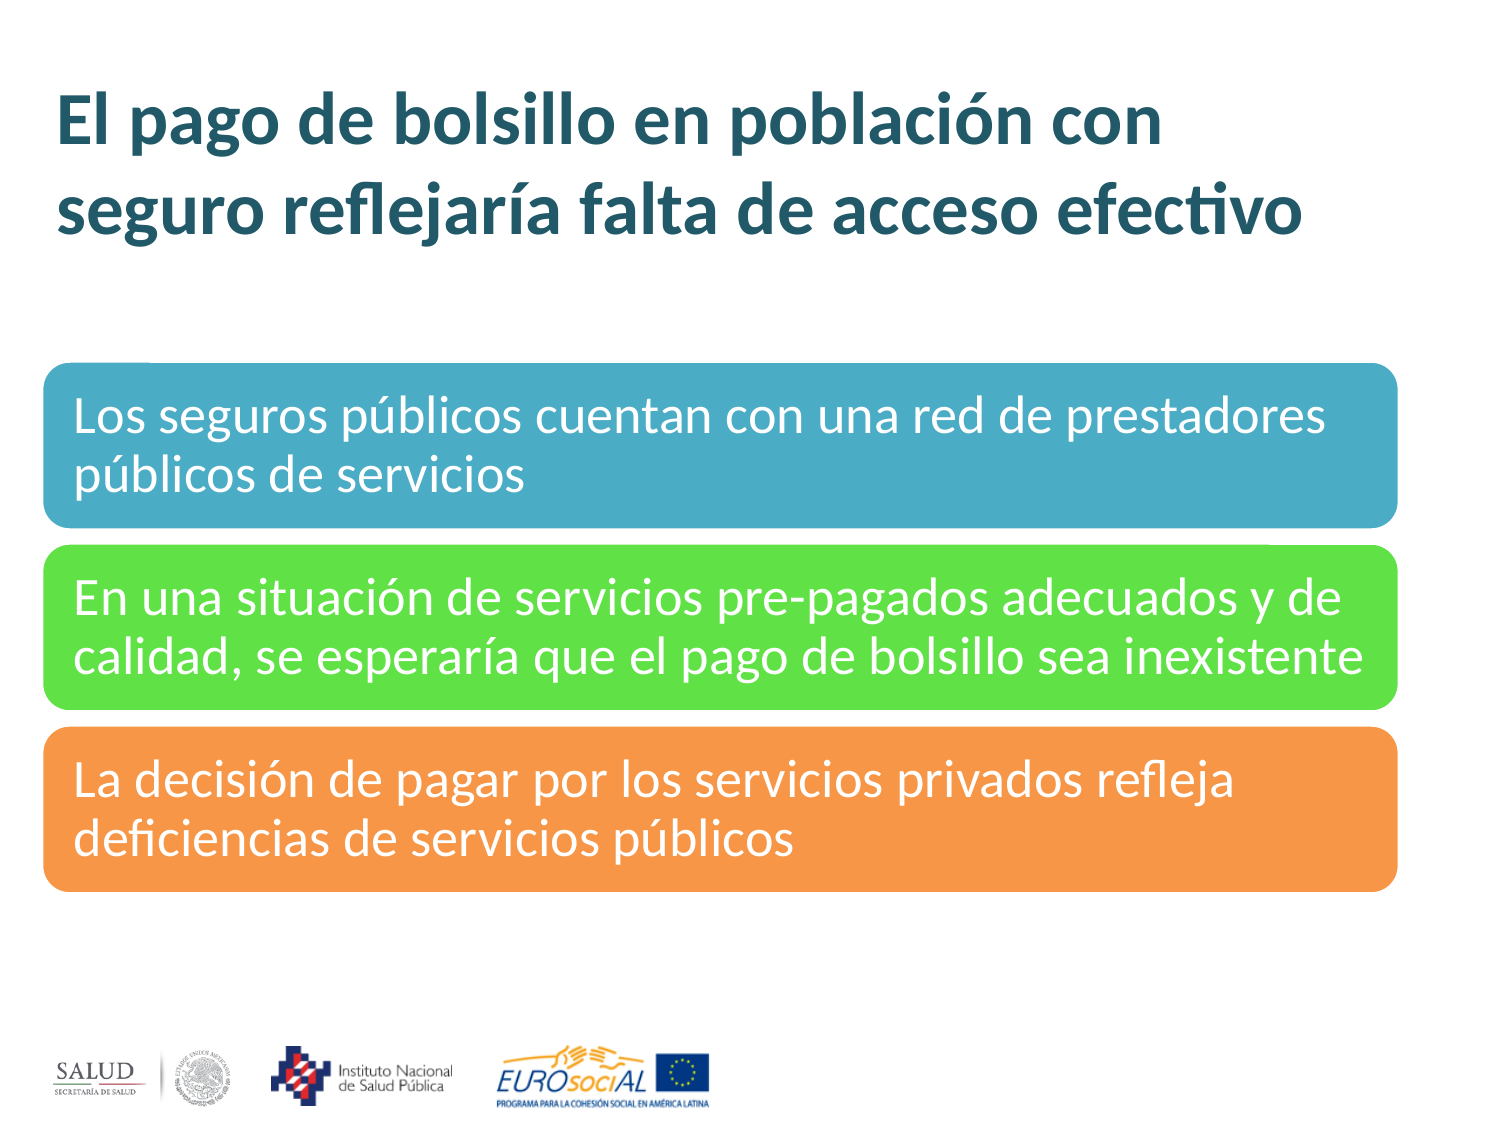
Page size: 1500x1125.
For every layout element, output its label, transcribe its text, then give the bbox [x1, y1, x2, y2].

picture [490, 1037, 715, 1116]
picture [53, 1041, 231, 1112]
picture [271, 1046, 452, 1106]
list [41, 255, 1400, 1000]
title El pago de bolsillo en población con seguro reflejaría falta de acceso efectivo [41, 66, 1388, 253]
